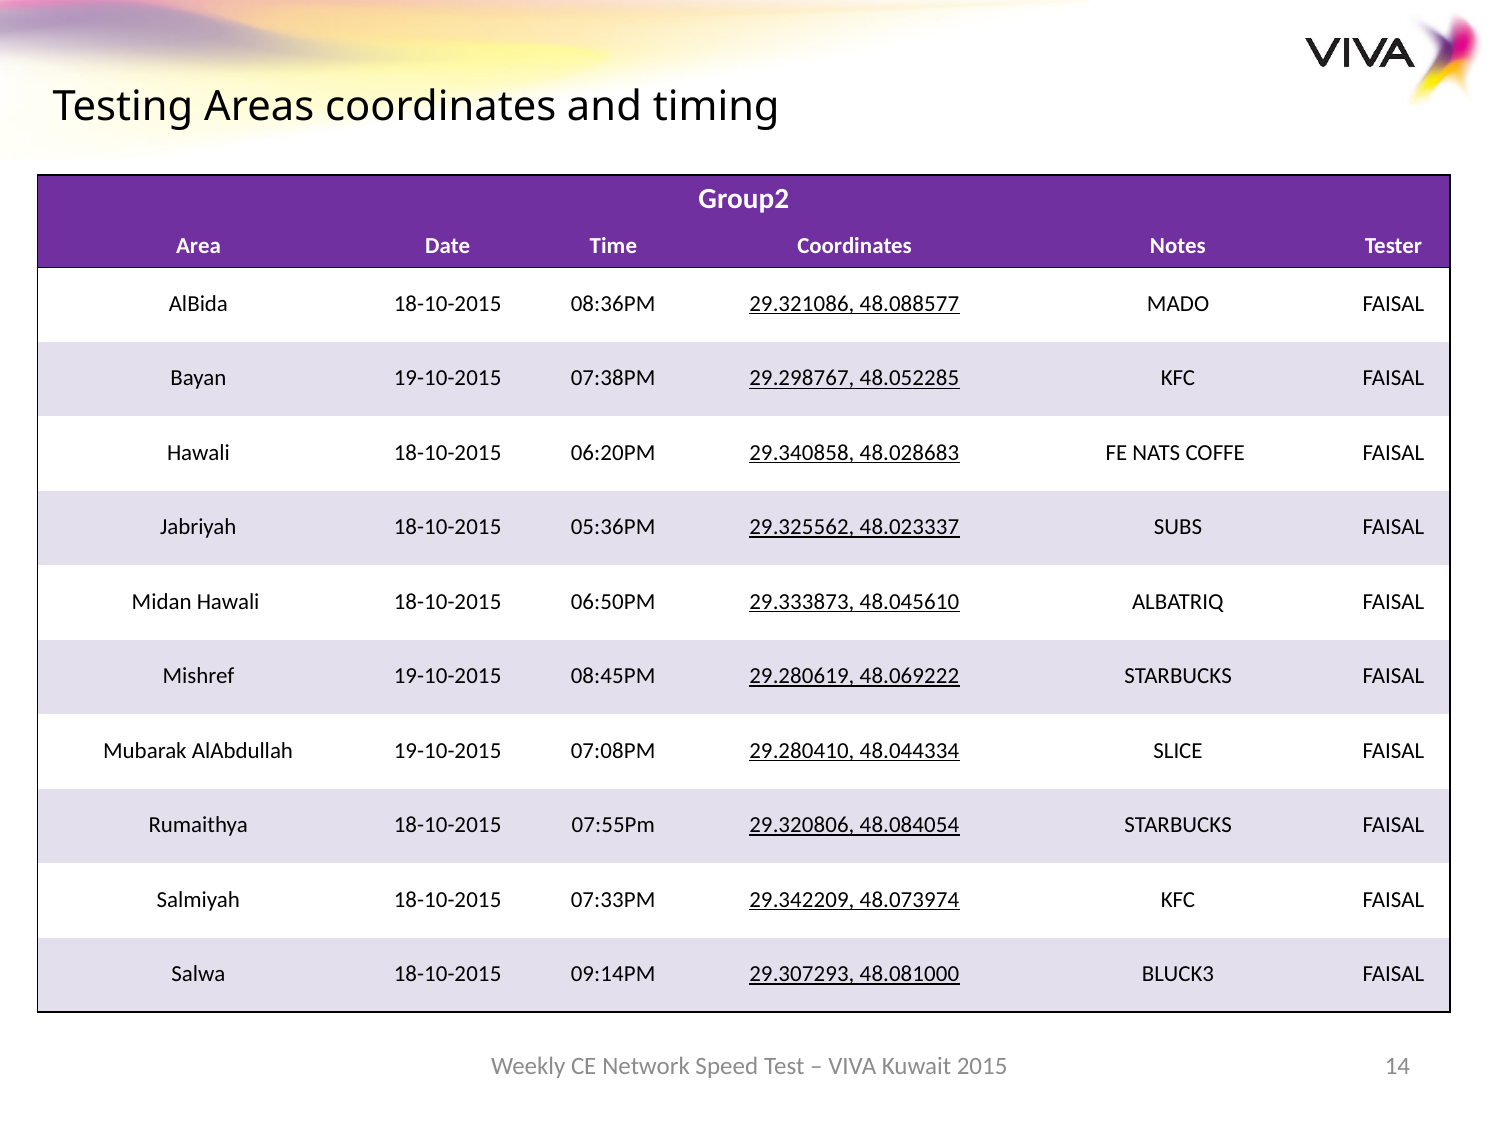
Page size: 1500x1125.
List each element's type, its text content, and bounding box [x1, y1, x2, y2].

table_header Group2 [38, 176, 1449, 226]
table_cell BLUCK3 [1019, 938, 1337, 1011]
table_cell 29.325562, 48.023337 [691, 491, 1019, 565]
table_cell Time [536, 226, 691, 267]
table_cell 19-10-2015 [359, 640, 536, 714]
table_cell MADO [1019, 268, 1337, 342]
table_cell FAISAL [1337, 714, 1449, 789]
table_cell 05:36PM [536, 491, 691, 565]
text_box Testing Areas coordinates and timing [37, 24, 1278, 174]
table_cell STARBUCKS [1019, 640, 1337, 714]
text_box 14 [1074, 1042, 1425, 1103]
table_cell Mishref [38, 640, 359, 714]
table_cell SLICE [1019, 714, 1337, 789]
table_cell Bayan [38, 342, 359, 416]
table_cell 29.307293, 48.081000 [691, 938, 1019, 1011]
table_cell KFC [1019, 863, 1337, 938]
table_cell 29.342209, 48.073974 [691, 863, 1019, 938]
table_cell 29.280410, 48.044334 [691, 714, 1019, 789]
table_cell Salmiyah [38, 863, 359, 938]
table_cell Rumaithya [38, 789, 359, 863]
table_cell 07:08PM [536, 714, 691, 789]
table_cell Jabriyah [38, 491, 359, 565]
table_cell FE NATS COFFE [1019, 416, 1337, 491]
table_cell 19-10-2015 [359, 342, 536, 416]
picture [1300, 12, 1485, 105]
table_cell 07:55Pm [536, 789, 691, 863]
table_cell 18-10-2015 [359, 789, 536, 863]
table_cell 07:38PM [536, 342, 691, 416]
table_cell KFC [1019, 342, 1337, 416]
table_cell 29.320806, 48.084054 [691, 789, 1019, 863]
text_box Weekly CE Network Speed Test – VIVA Kuwait 2015 [205, 1042, 1074, 1103]
table_cell AlBida [38, 268, 359, 342]
table_cell 18-10-2015 [359, 268, 536, 342]
table_cell STARBUCKS [1019, 789, 1337, 863]
table_cell FAISAL [1337, 640, 1449, 714]
table_cell FAISAL [1337, 491, 1449, 565]
table_cell FAISAL [1337, 938, 1449, 1011]
table_cell 29.340858, 48.028683 [691, 416, 1019, 491]
table_cell Salwa [38, 938, 359, 1011]
table_cell 18-10-2015 [359, 938, 536, 1011]
table_cell 18-10-2015 [359, 863, 536, 938]
table_cell 06:20PM [536, 416, 691, 491]
table_cell Date [359, 226, 536, 267]
table_cell Coordinates [691, 226, 1019, 267]
table_cell Mubarak AlAbdullah [38, 714, 359, 789]
table_cell Notes [1019, 226, 1337, 267]
table_cell 06:50PM [536, 565, 691, 640]
table_cell Midan Hawali [38, 565, 359, 640]
table_cell Hawali [38, 416, 359, 491]
table_cell 29.298767, 48.052285 [691, 342, 1019, 416]
table_cell 09:14PM [536, 938, 691, 1011]
table_cell ALBATRIQ [1019, 565, 1337, 640]
table_cell 29.321086, 48.088577 [691, 268, 1019, 342]
table_cell 08:45PM [536, 640, 691, 714]
table_cell 18-10-2015 [359, 416, 536, 491]
table_cell 29.280619, 48.069222 [691, 640, 1019, 714]
table_cell FAISAL [1337, 268, 1449, 342]
table_cell FAISAL [1337, 416, 1449, 491]
picture [0, 0, 1089, 160]
table_cell Area [38, 226, 359, 267]
table_cell 18-10-2015 [359, 491, 536, 565]
table_cell Tester [1337, 226, 1449, 267]
table_cell 29.333873, 48.045610 [691, 565, 1019, 640]
table_cell FAISAL [1337, 565, 1449, 640]
table_cell FAISAL [1337, 789, 1449, 863]
table_cell 18-10-2015 [359, 565, 536, 640]
table_cell 08:36PM [536, 268, 691, 342]
table_cell 19-10-2015 [359, 714, 536, 789]
table_cell FAISAL [1337, 863, 1449, 938]
table_cell FAISAL [1337, 342, 1449, 416]
table_cell SUBS [1019, 491, 1337, 565]
table_cell 07:33PM [536, 863, 691, 938]
